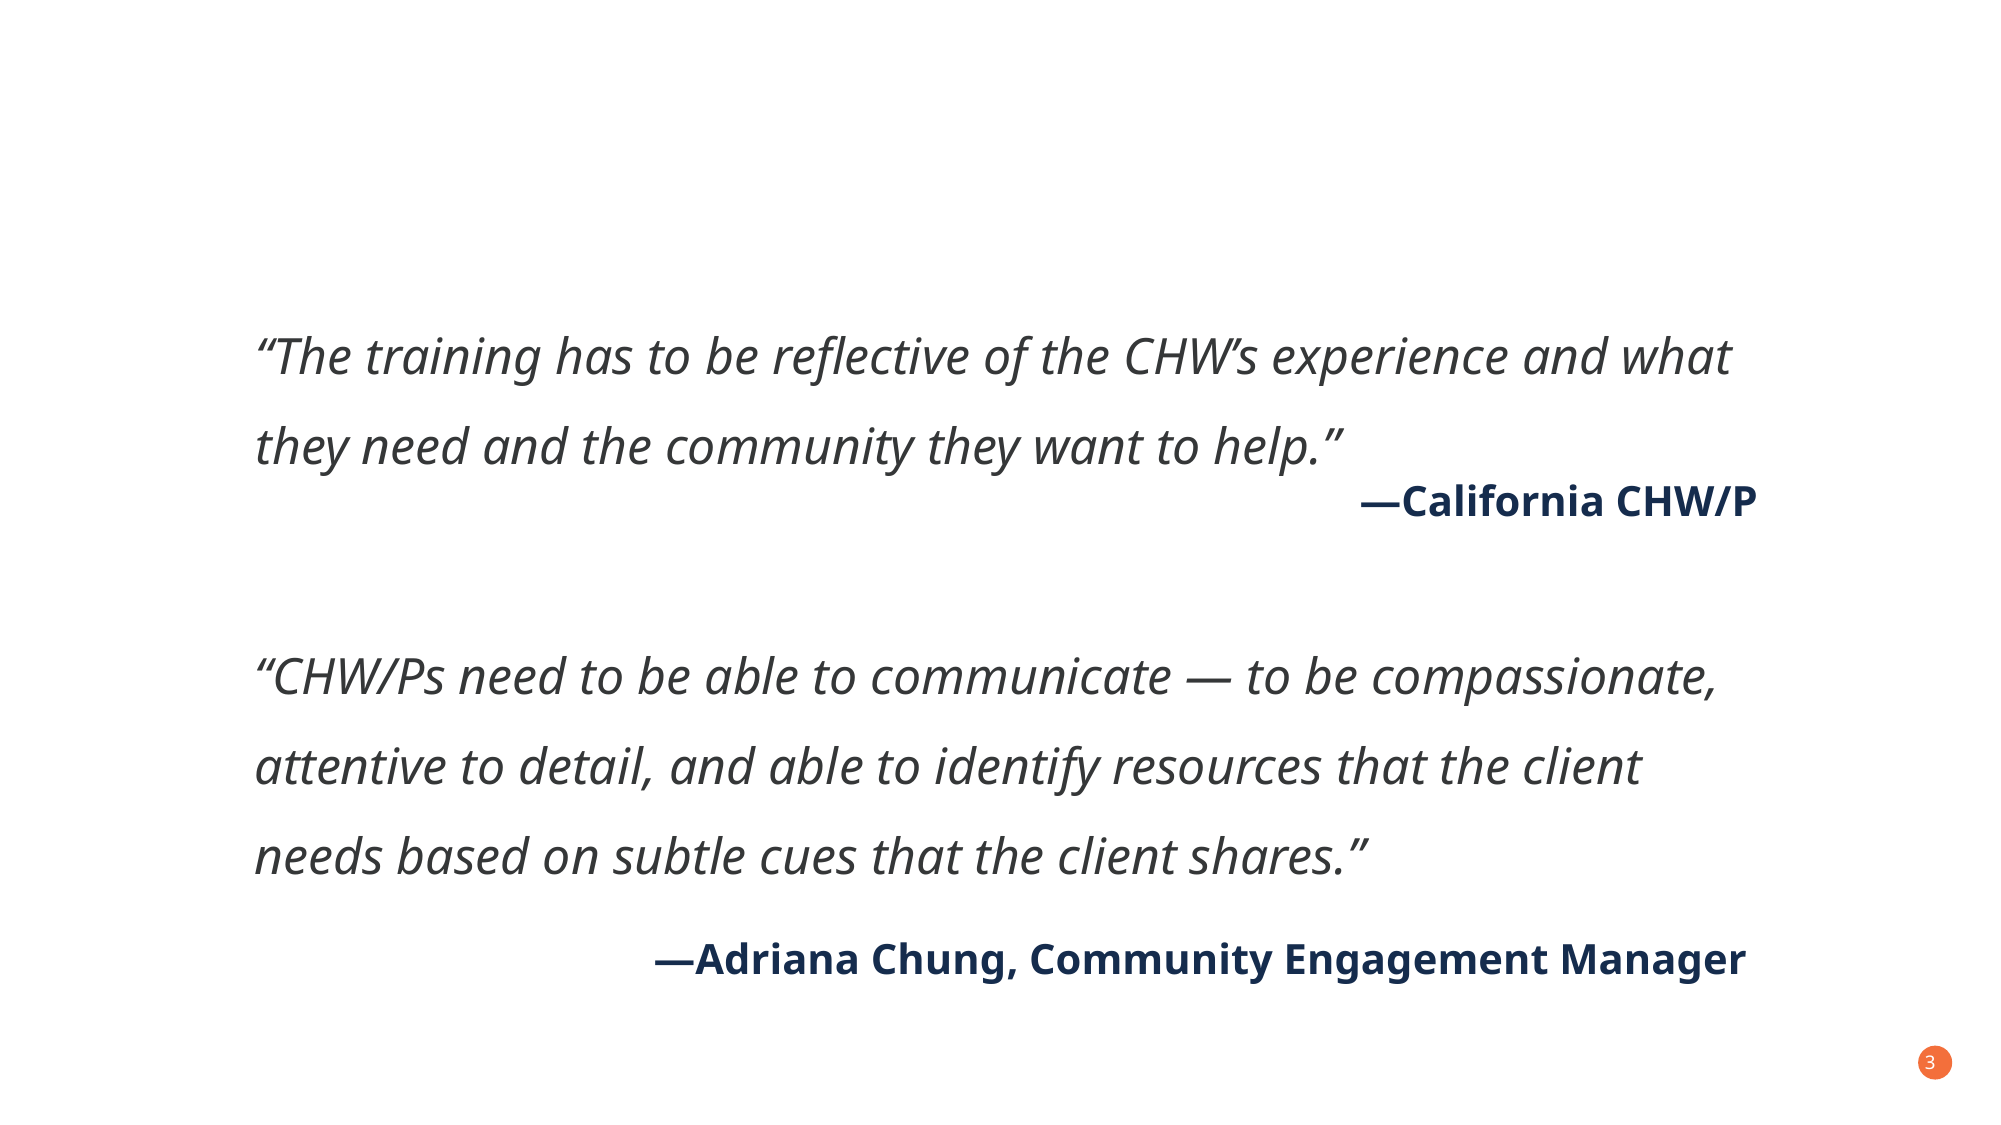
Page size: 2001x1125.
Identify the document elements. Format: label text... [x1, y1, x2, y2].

list —California CHW/P [254, 472, 1774, 558]
text_box —Adriana Chung, Community Engagement Manager [349, 930, 1774, 1016]
text_box “CHW/Ps need to be able to communicate ― to be compassionate, attentive to detail, and able to identify resources that the client needs based on subtle cues that the client shares.” [239, 567, 1759, 932]
list “The training has to be reflective of the CHW’s experience and what they need and the community they want to help.” [240, 202, 1760, 567]
